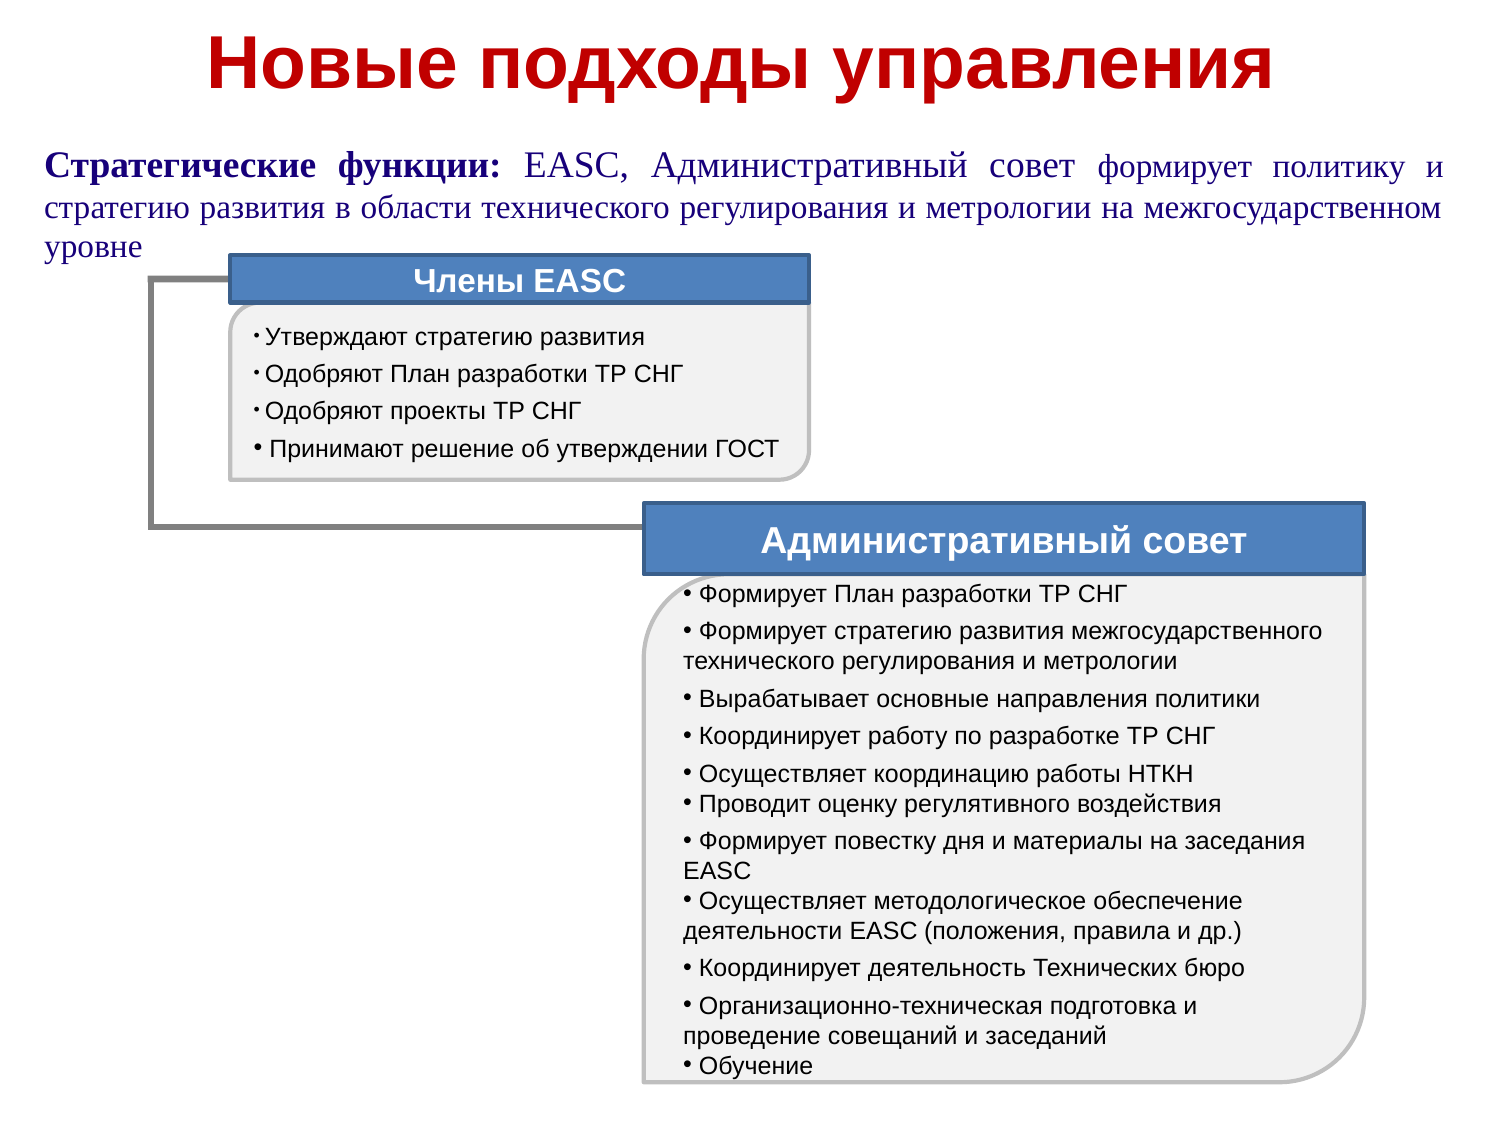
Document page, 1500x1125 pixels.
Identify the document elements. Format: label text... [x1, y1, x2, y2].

text_box Новые подходы управления [0, 5, 1484, 111]
text_box Члены ЕАSС [228, 253, 811, 305]
text_box Утверждают стратегию развития Одобряют План разработки ТР СНГ Одобряют проекты ТР СНГ Принимают решение об утверждении ГОСТ [228, 302, 812, 482]
text_box Формирует План разработки ТР СНГ Формирует стратегию развития межгосударственного технического регулирования и метрологии Вырабатывает основные направления политики Координирует работу по разработке ТР СНГ Осуществляет координацию работы НТКН Проводит оценку регулятивного воздействия Формирует повестку дня и материалы на заседания EASC Осуществляет методологическое обеспечение деятельности EASC (положения, правила и др.) Координирует деятельность Технических бюро Организационно-техническая подготовка и проведение совещаний и заседаний Обучение [641, 573, 1367, 1085]
text_box Стратегические функции: EASC, Административный совет формирует политику и стратегию развития в области технического регулирования и метрологии на межгосударственном уровне [27, 123, 1461, 281]
text_box Административный совет [642, 501, 1366, 576]
